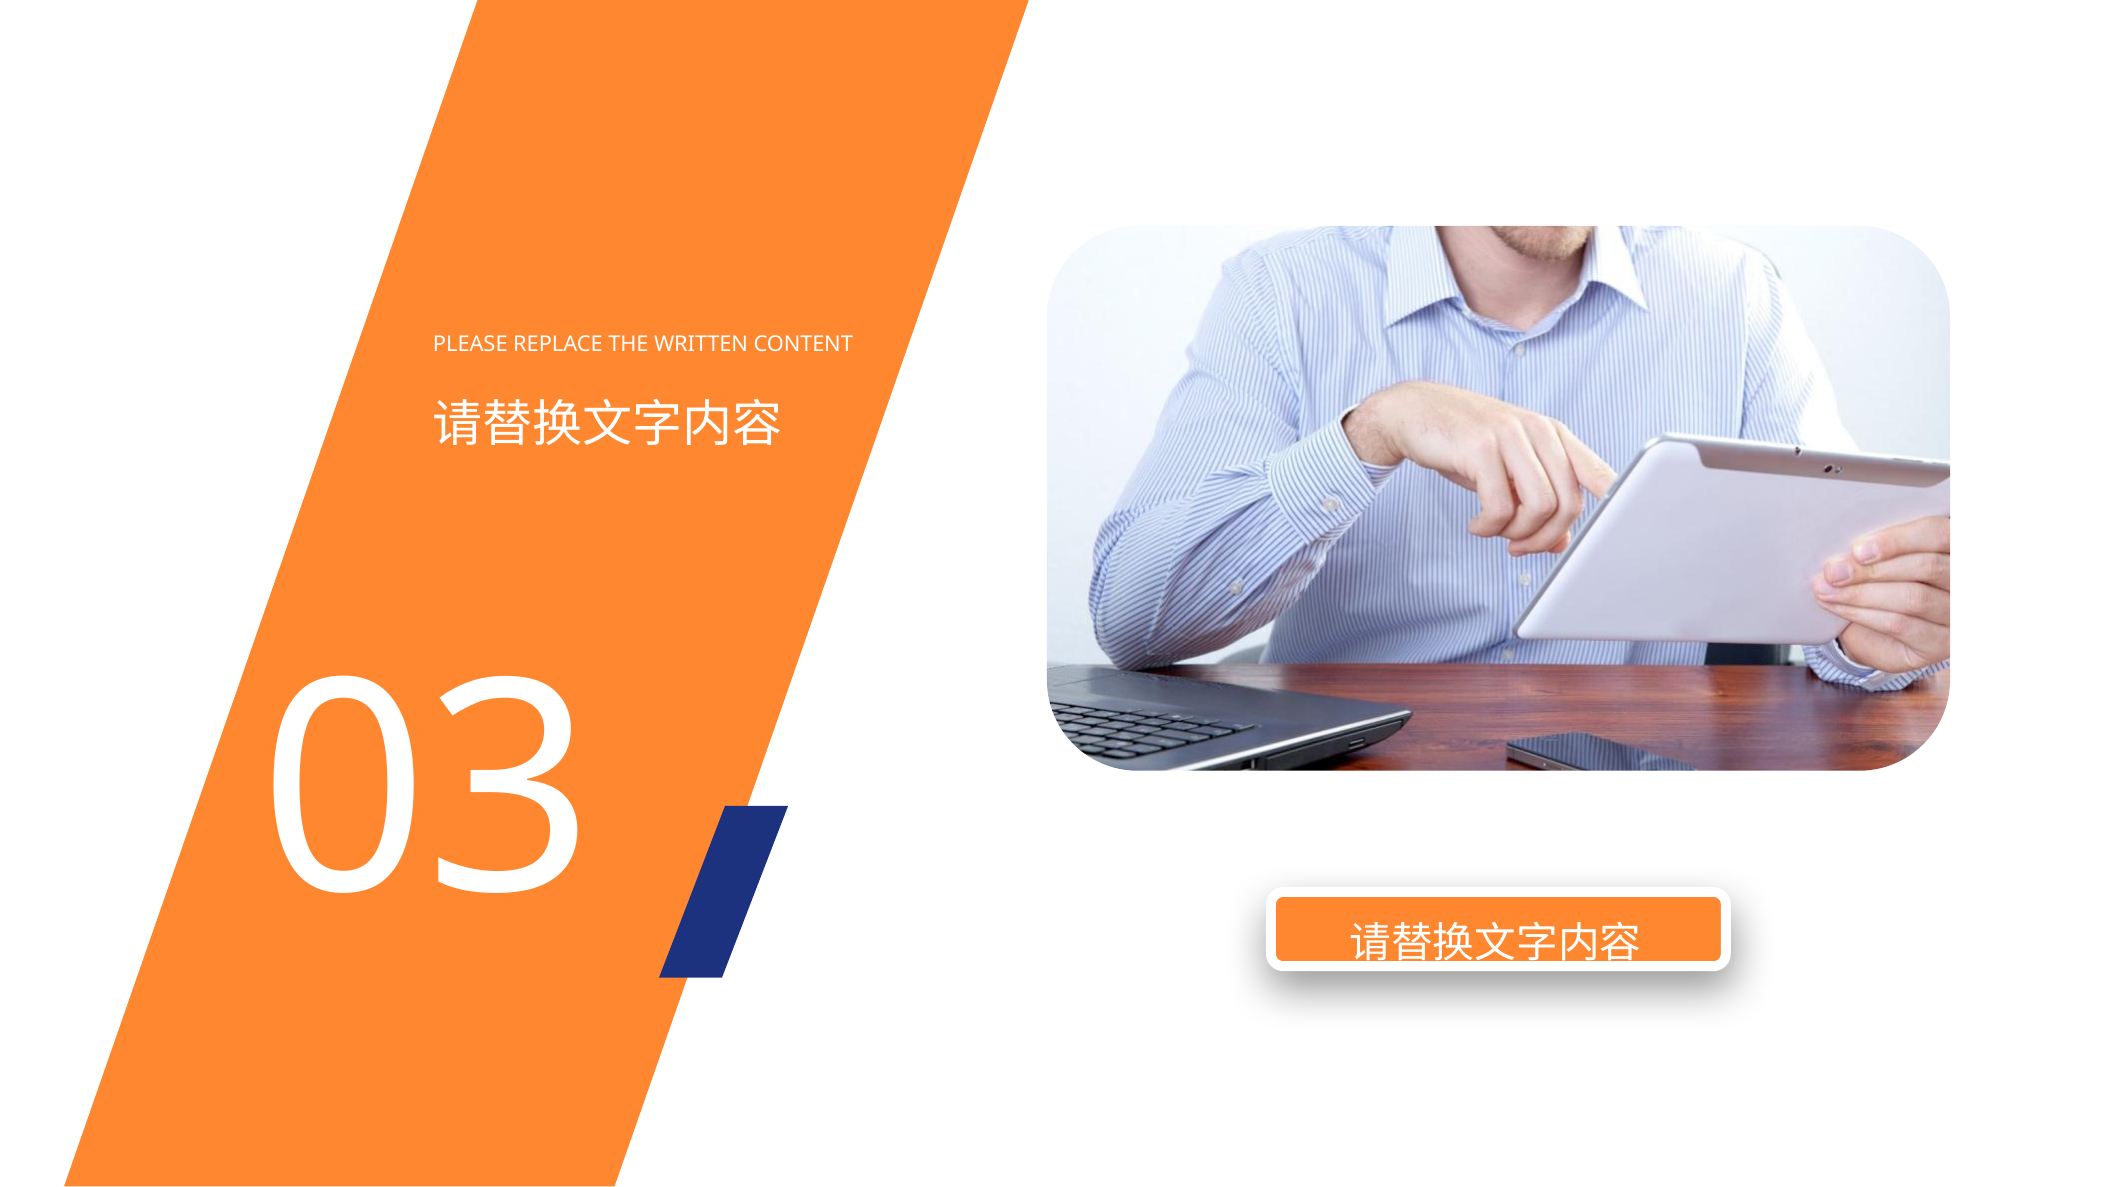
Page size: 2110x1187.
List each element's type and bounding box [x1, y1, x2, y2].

text_box [1270, 883, 1726, 975]
text_box [1045, 224, 1952, 772]
text_box [63, 0, 1029, 1187]
